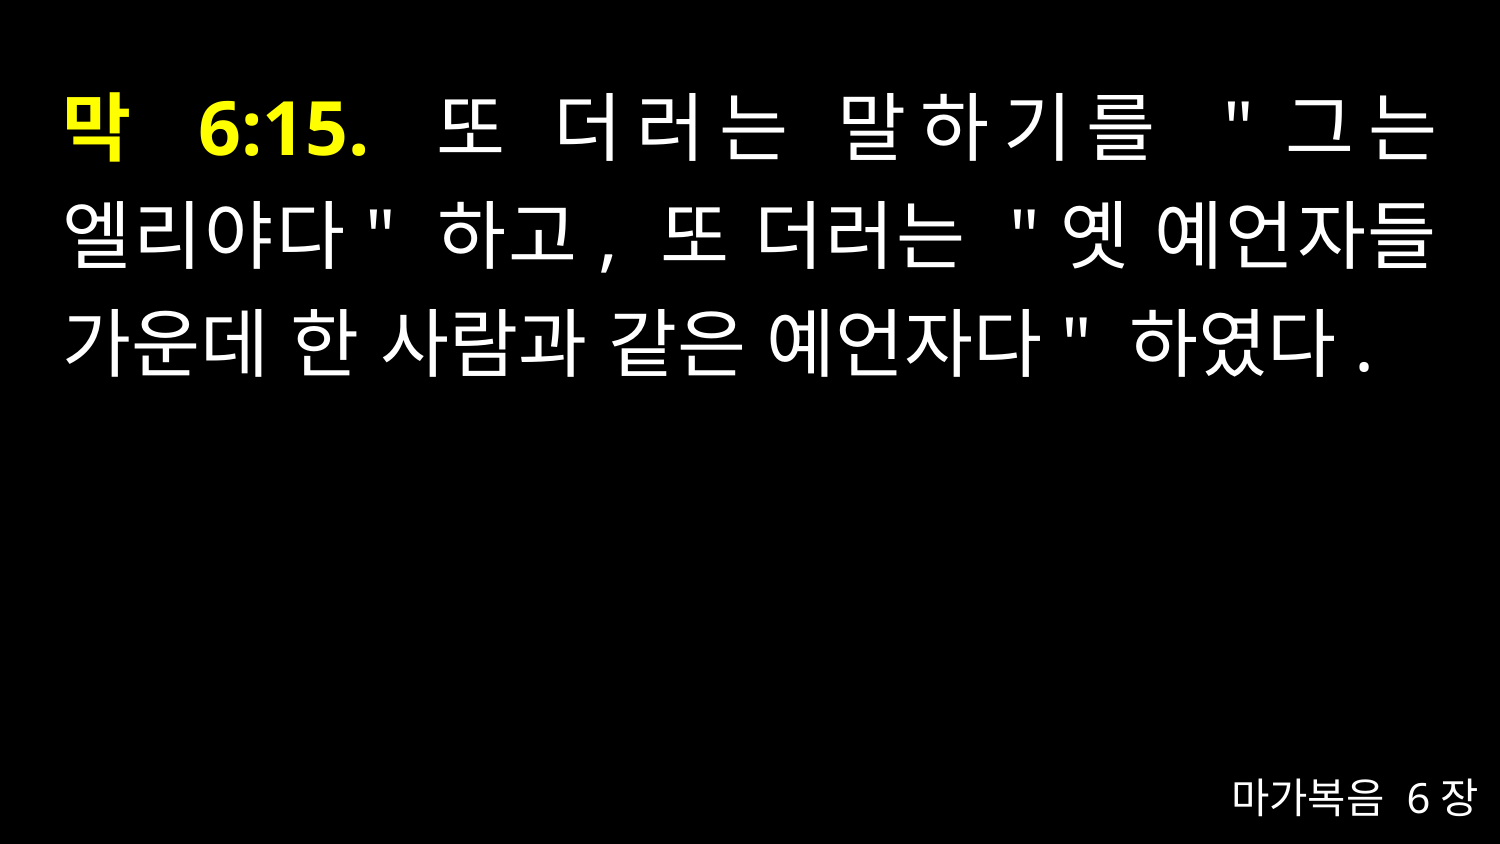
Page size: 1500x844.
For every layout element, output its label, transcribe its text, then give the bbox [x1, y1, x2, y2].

subtitle 마가복음 6장 [916, 770, 1500, 844]
title 막 6:15. 또 더러는 말하기를 "그는 엘리야다" 하고, 또 더러는 "옛 예언자들 가운데 한 사람과 같은 예언자다" 하였다. [0, 0, 1500, 844]
